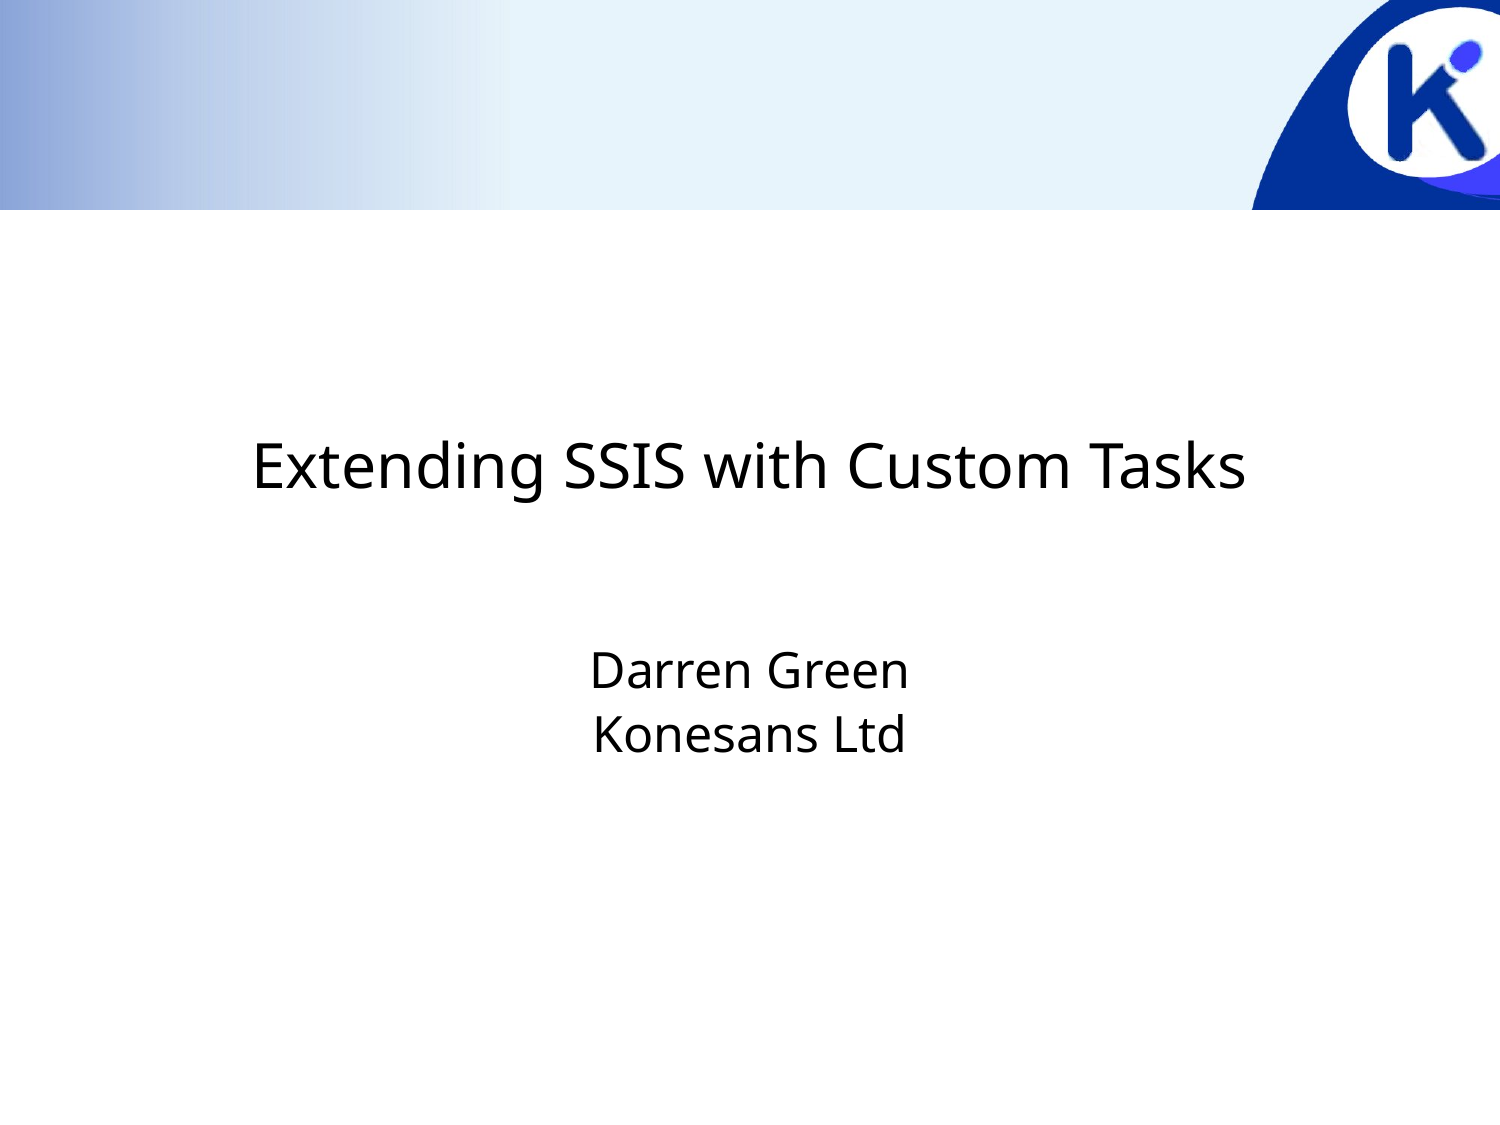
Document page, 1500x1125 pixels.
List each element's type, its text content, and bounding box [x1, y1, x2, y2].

picture [0, 0, 1500, 210]
title Extending SSIS with Custom Tasks [112, 349, 1388, 591]
subtitle Darren Green Konesans Ltd [224, 637, 1276, 926]
